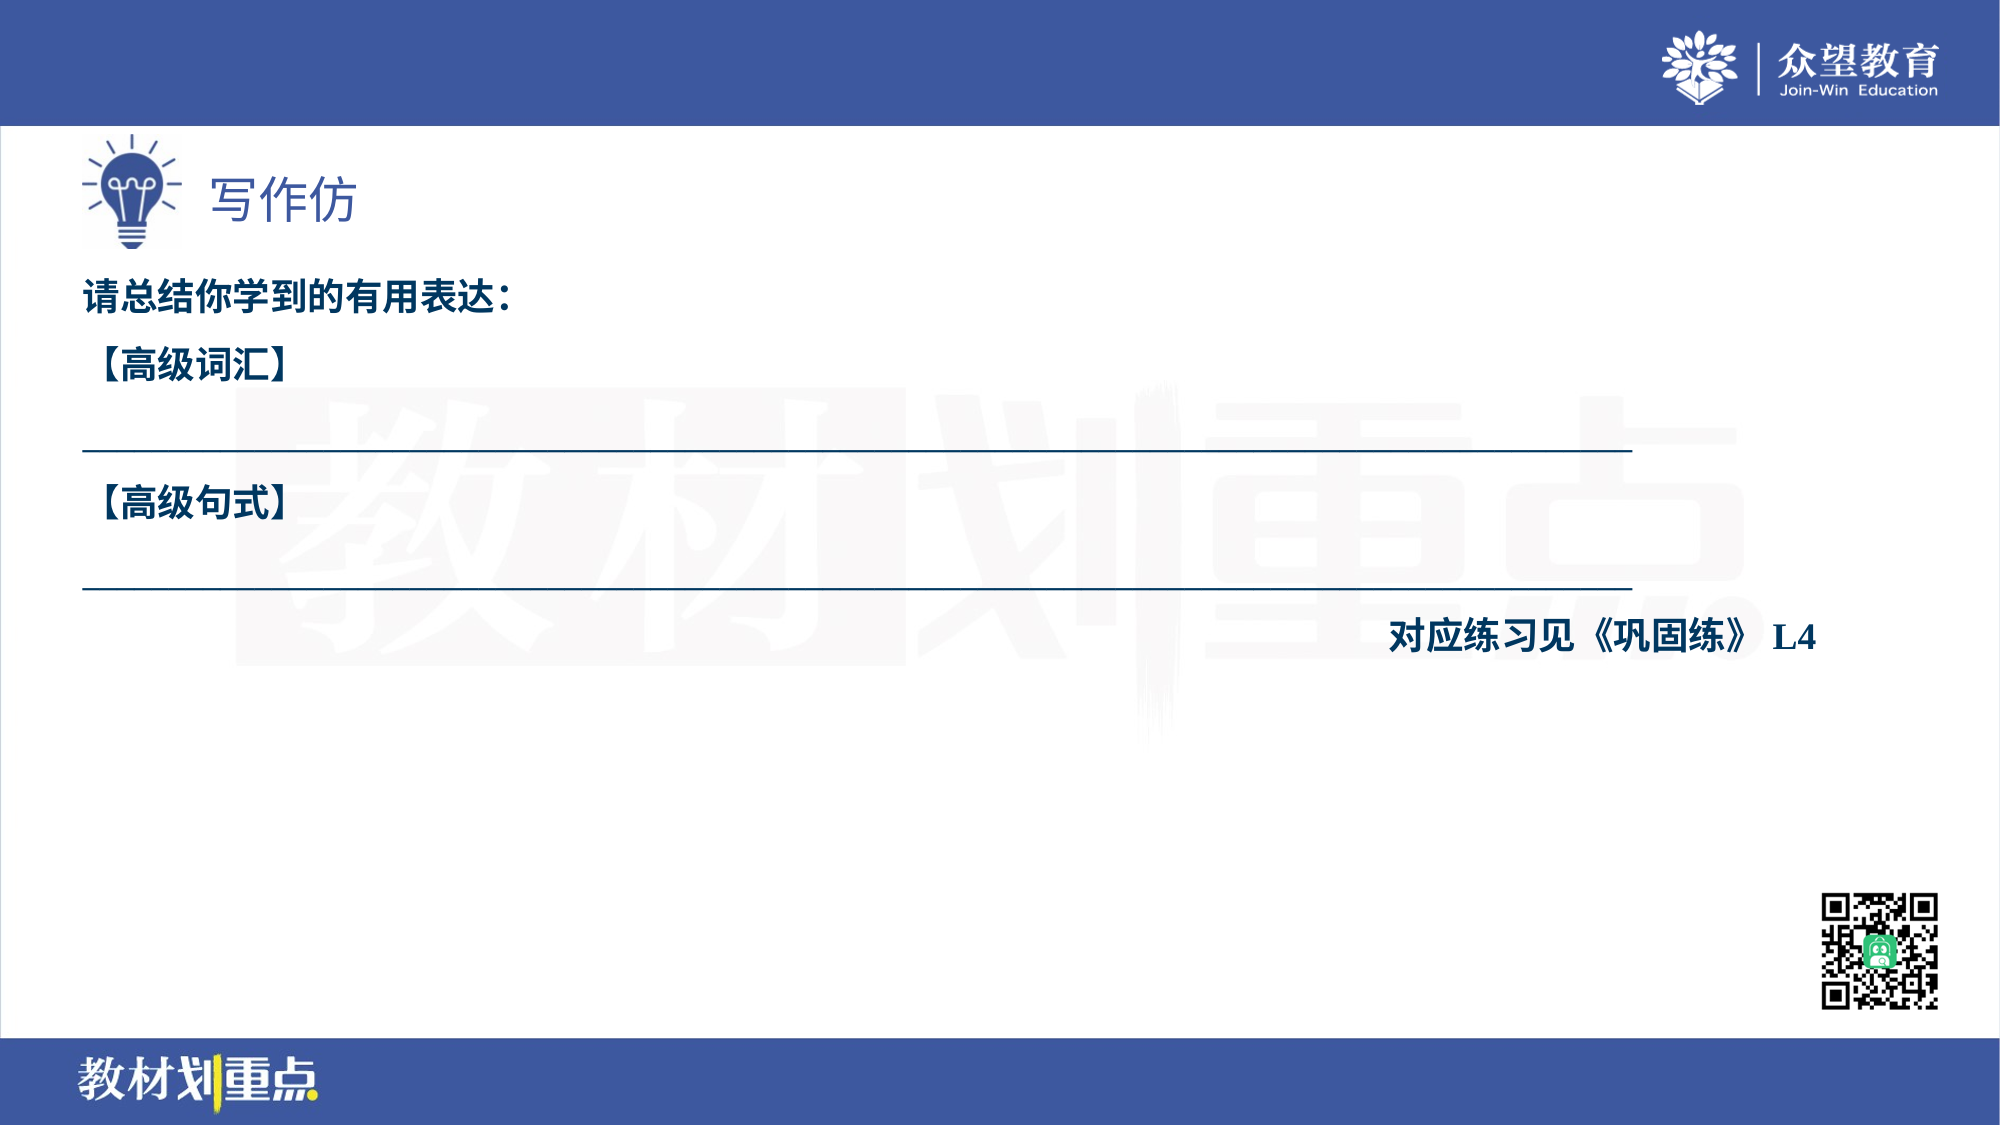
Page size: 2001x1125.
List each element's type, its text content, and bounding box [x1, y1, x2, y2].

picture [0, 0, 2000, 1125]
text_box 请总结你学到的有用表达： 【高级词汇】 __________________________________________________________________________________________ 【高级句式】 __________________________________________________________________________________________ 对应练习见《巩固练》L4 [82, 248, 1817, 651]
